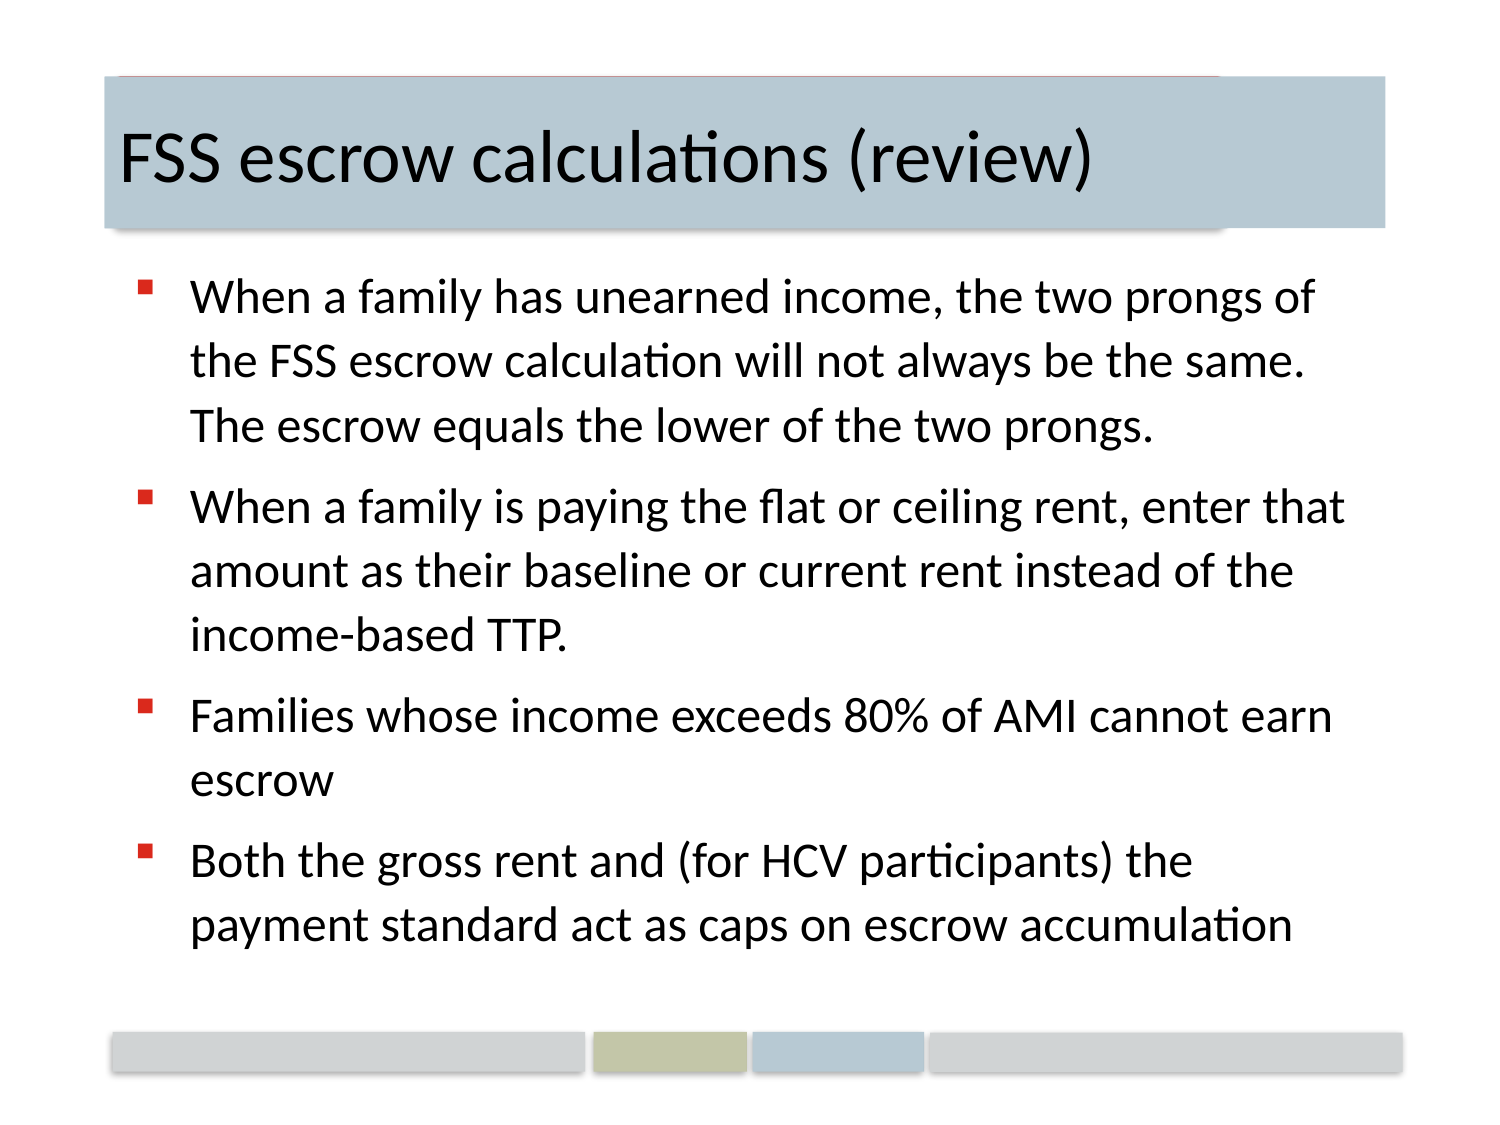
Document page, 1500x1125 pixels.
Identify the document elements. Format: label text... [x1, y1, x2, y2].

text_box FSS escrow calculations (review) [104, 76, 1386, 229]
list When a family has unearned income, the two prongs of the FSS escrow calculation will not always be the same. The escrow equals the lower of the two prongs. When a family is paying the flat or ceiling rent, enter that amount as their baseline or current rent instead of the income-based TTP. Families whose income exceeds 80% of AMI cannot earn escrow Both the gross rent and (for HCV participants) the payment standard act as caps on escrow accumulation [118, 252, 1386, 1007]
